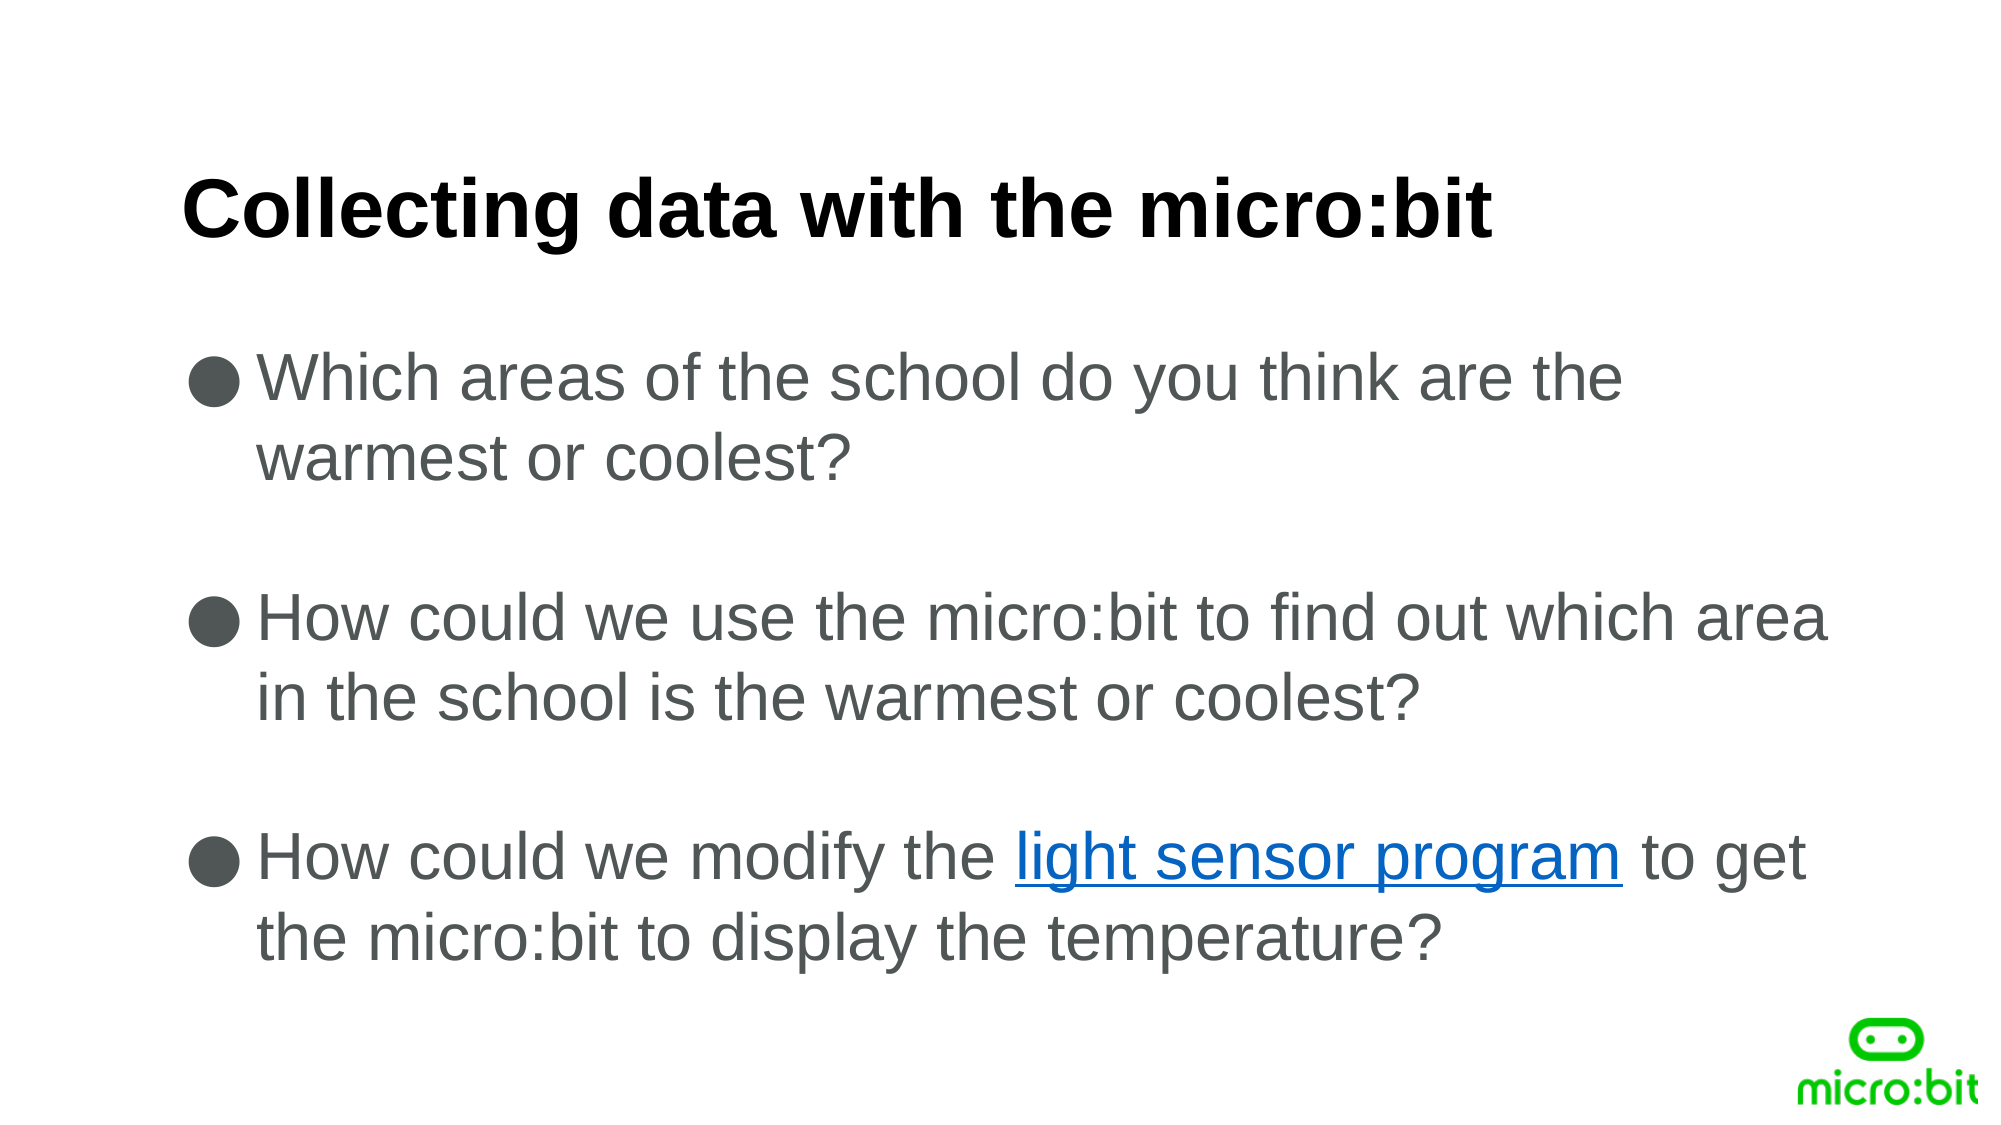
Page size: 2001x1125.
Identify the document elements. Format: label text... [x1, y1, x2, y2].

picture [1797, 1017, 1978, 1106]
text_box Collecting data with the micro:bit Which areas of the school do you think are the warmest or coolest? How could we use the micro:bit to find out which area in the school is the warmest or coolest? How could we modify the light sensor program to get the micro:bit to display the temperature? [166, 60, 1866, 884]
